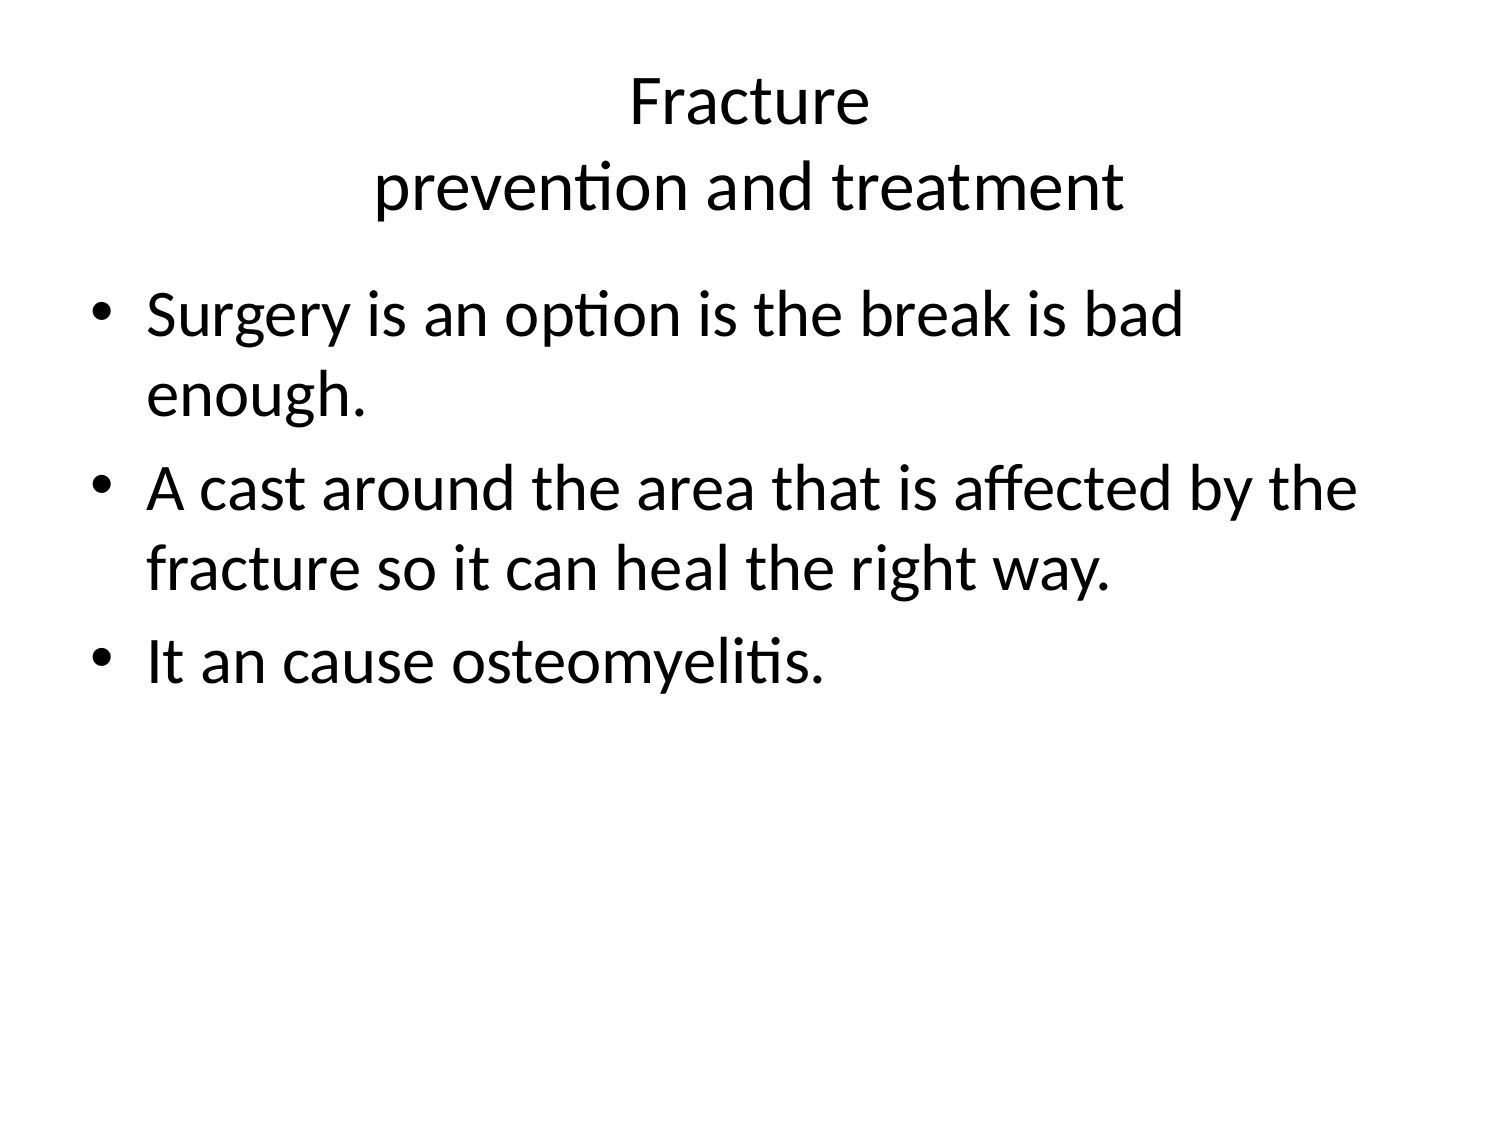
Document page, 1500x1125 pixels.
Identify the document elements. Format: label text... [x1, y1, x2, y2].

title Fracture prevention and treatment [75, 45, 1425, 233]
list Surgery is an option is the break is bad enough. A cast around the area that is affected by the fracture so it can heal the right way. It an cause osteomyelitis. [75, 262, 1425, 1005]
